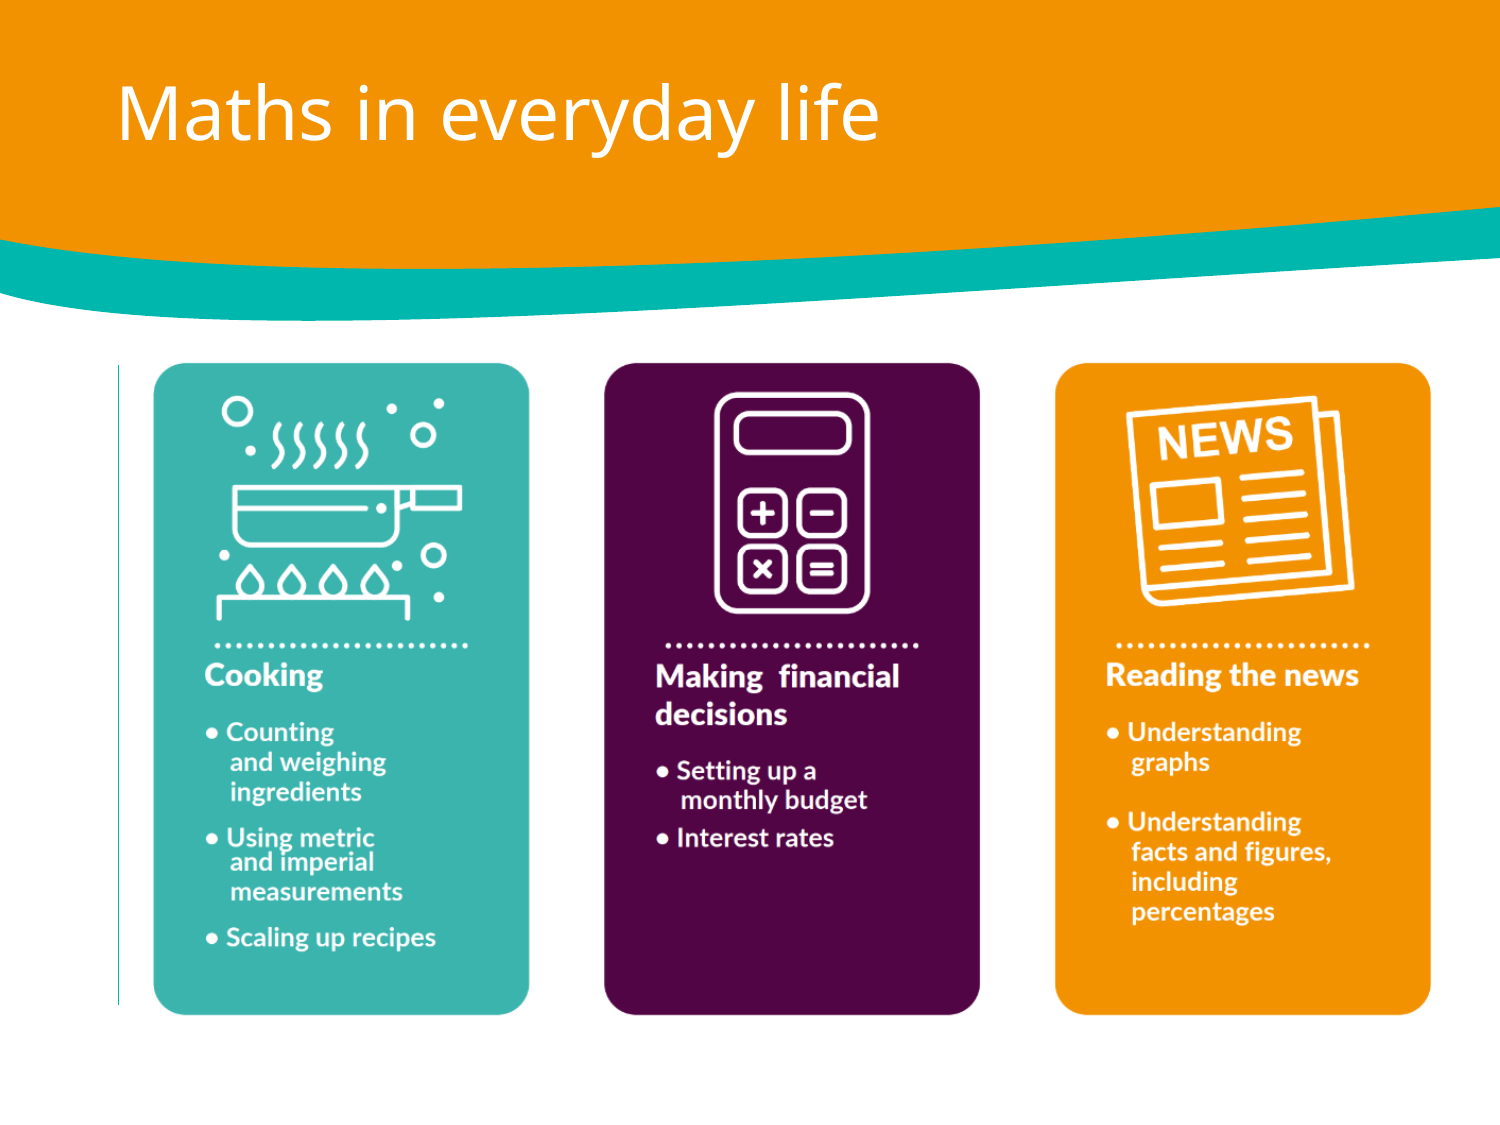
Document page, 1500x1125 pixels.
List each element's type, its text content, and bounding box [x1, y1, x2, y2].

list Maths in everyday life [100, 67, 1411, 258]
picture [135, 347, 1446, 1028]
